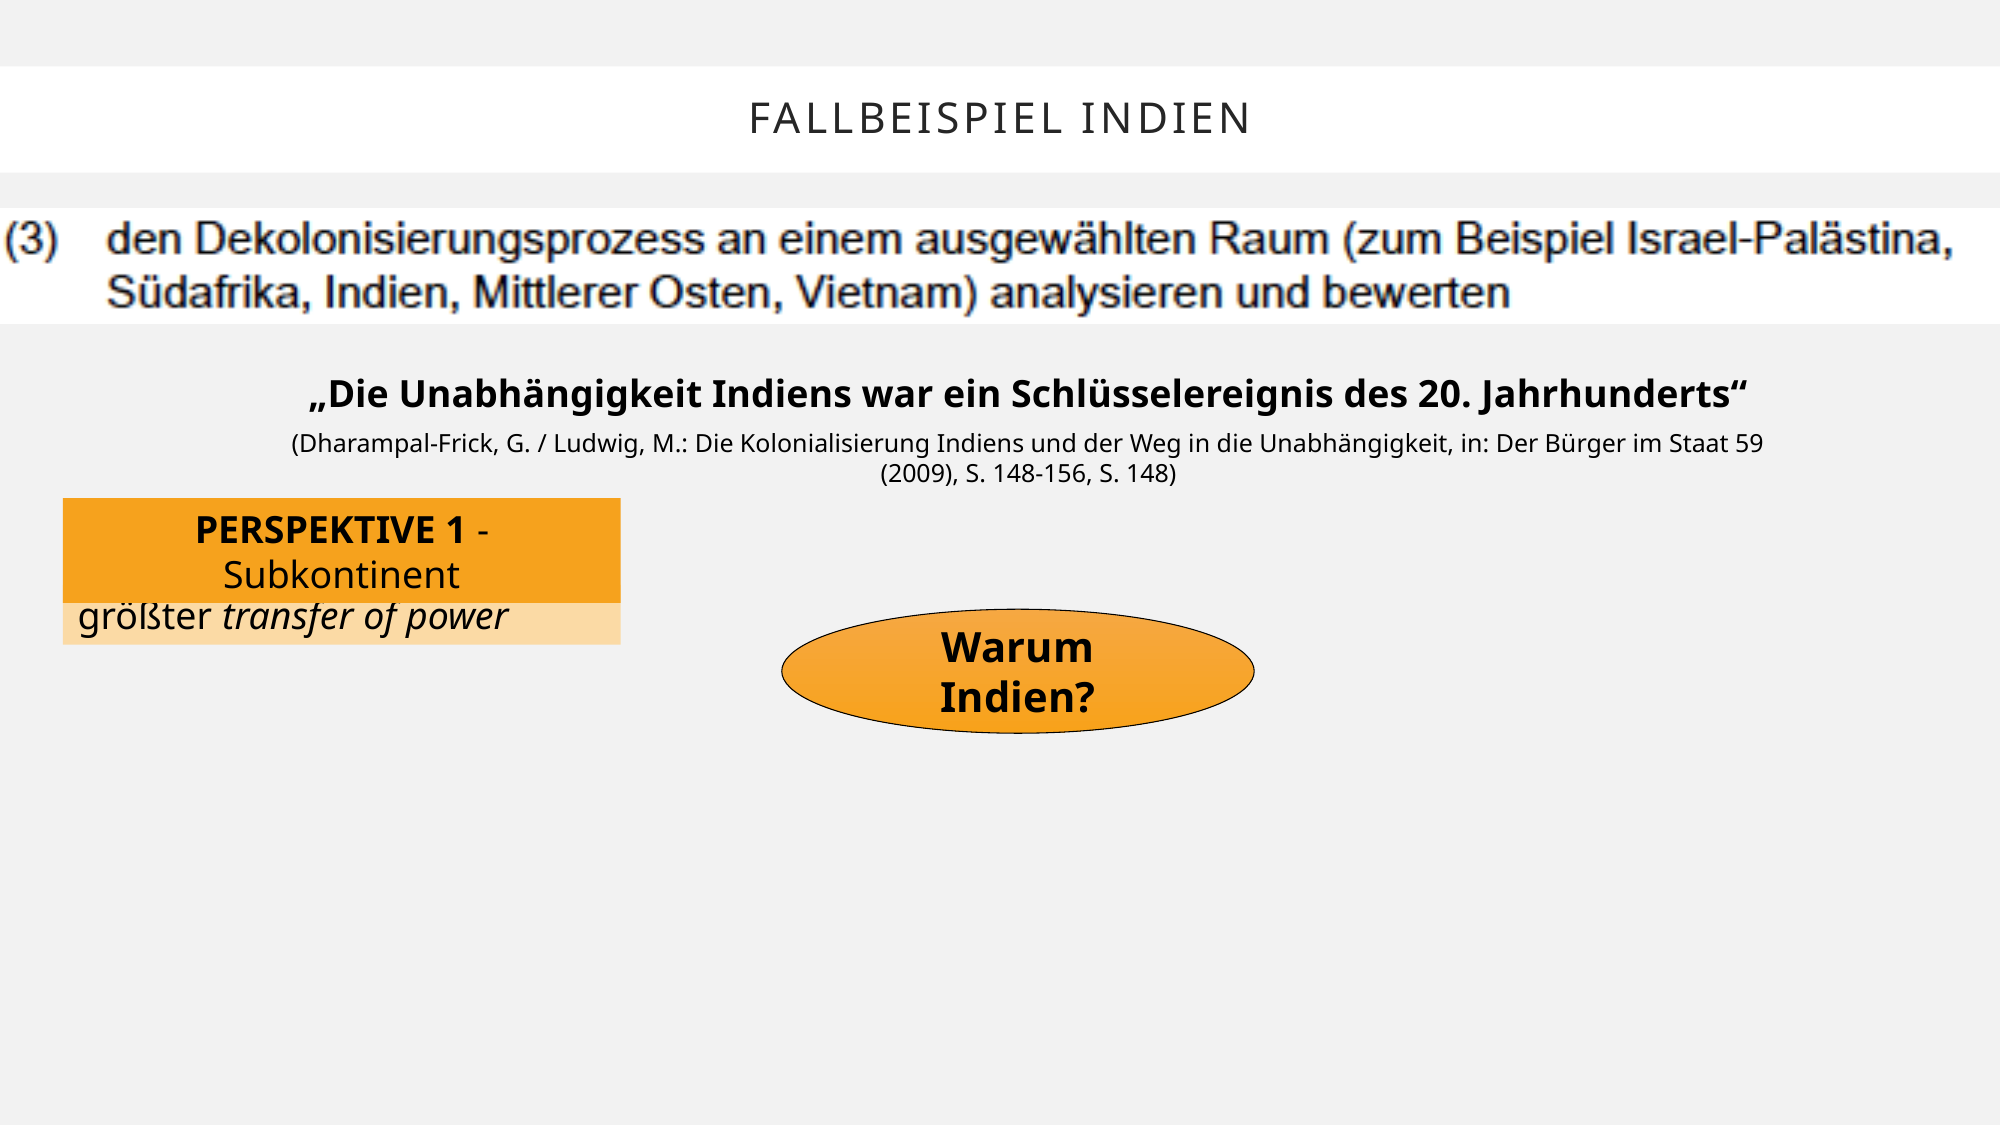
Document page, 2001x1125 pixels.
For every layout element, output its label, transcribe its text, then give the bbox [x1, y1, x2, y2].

text_box größter transfer of power [62, 603, 621, 645]
text_box „Die Unabhängigkeit Indiens war ein Schlüsselereignis des 20. Jahrhunderts“ (Dharampal-Frick, G. / Ludwig, M.: Die Kolonialisierung Indiens und der Weg in die Unabhängigkeit, in: Der Bürger im Staat 59 (2009), S. 148-156, S. 148) [246, 362, 1811, 495]
picture [0, 208, 2001, 324]
text_box Warum Indien? [781, 608, 1255, 734]
text_box PERSPEKTIVE 1 - Subkontinent [62, 498, 621, 603]
title Fallbeispiel Indien [0, 64, 2000, 175]
